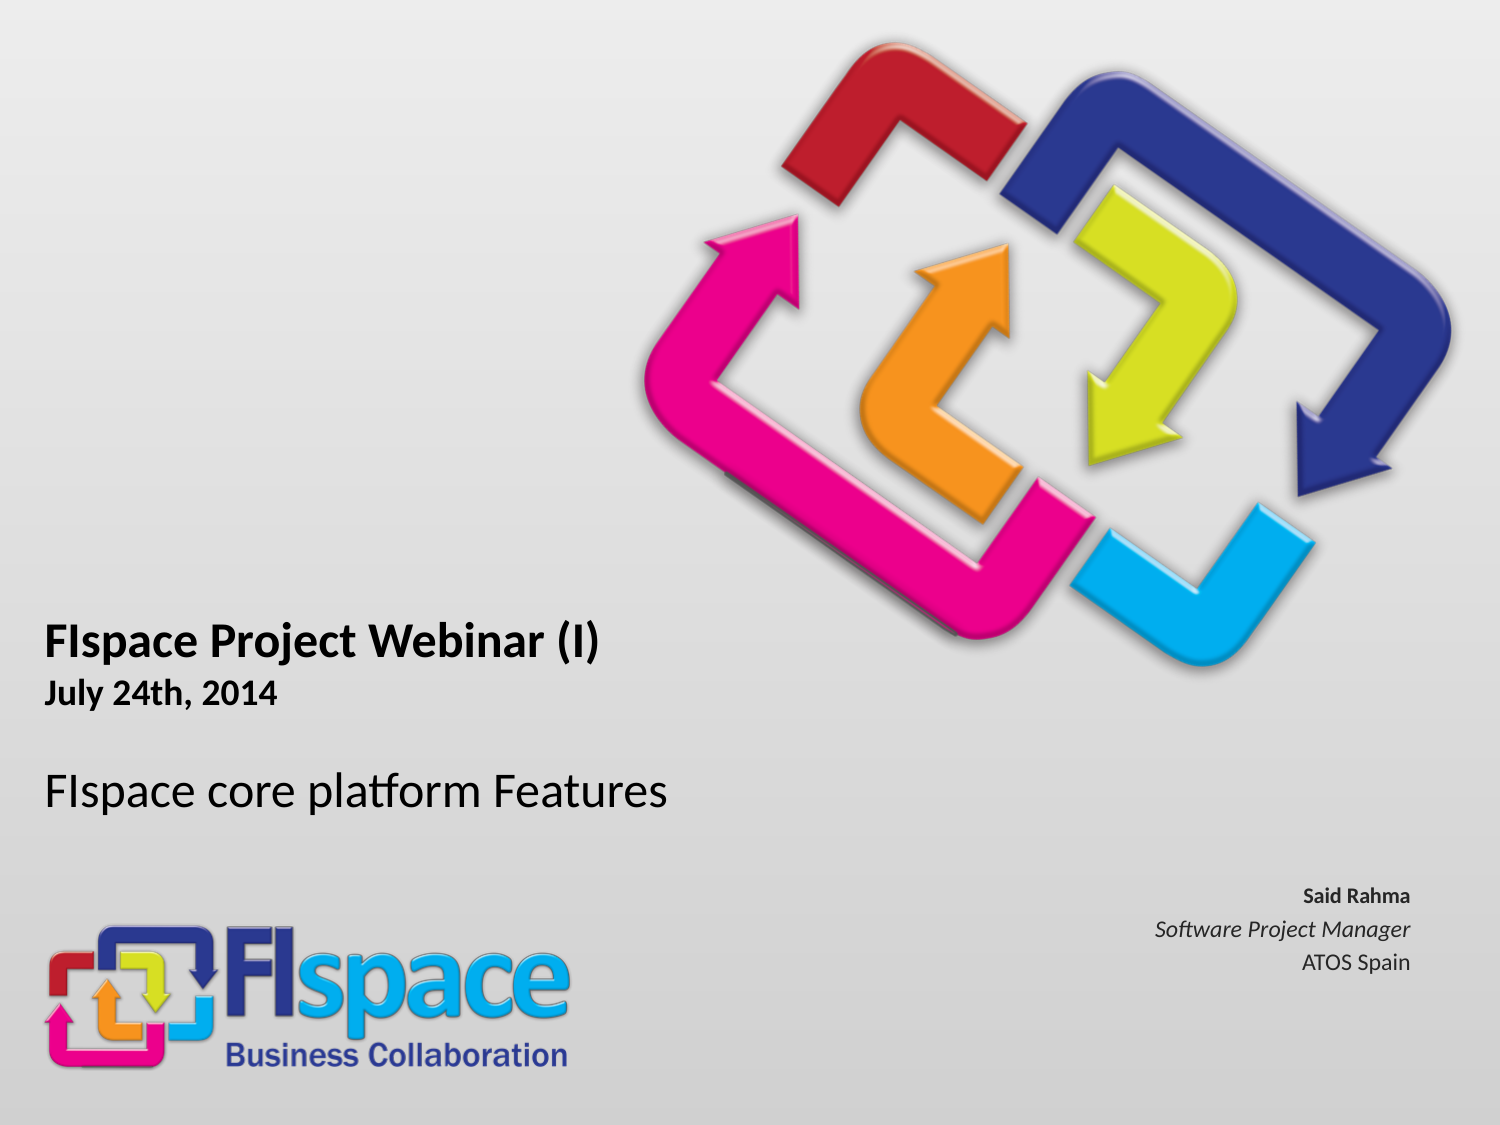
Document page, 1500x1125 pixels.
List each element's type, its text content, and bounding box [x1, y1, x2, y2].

subtitle Said Rahma Software Project Manager ATOS Spain [699, 874, 1426, 984]
picture [557, 0, 1500, 816]
title FIspace Project Webinar (I) July 24th, 2014 FIspace core platform Features [29, 582, 822, 843]
picture [35, 917, 580, 1073]
